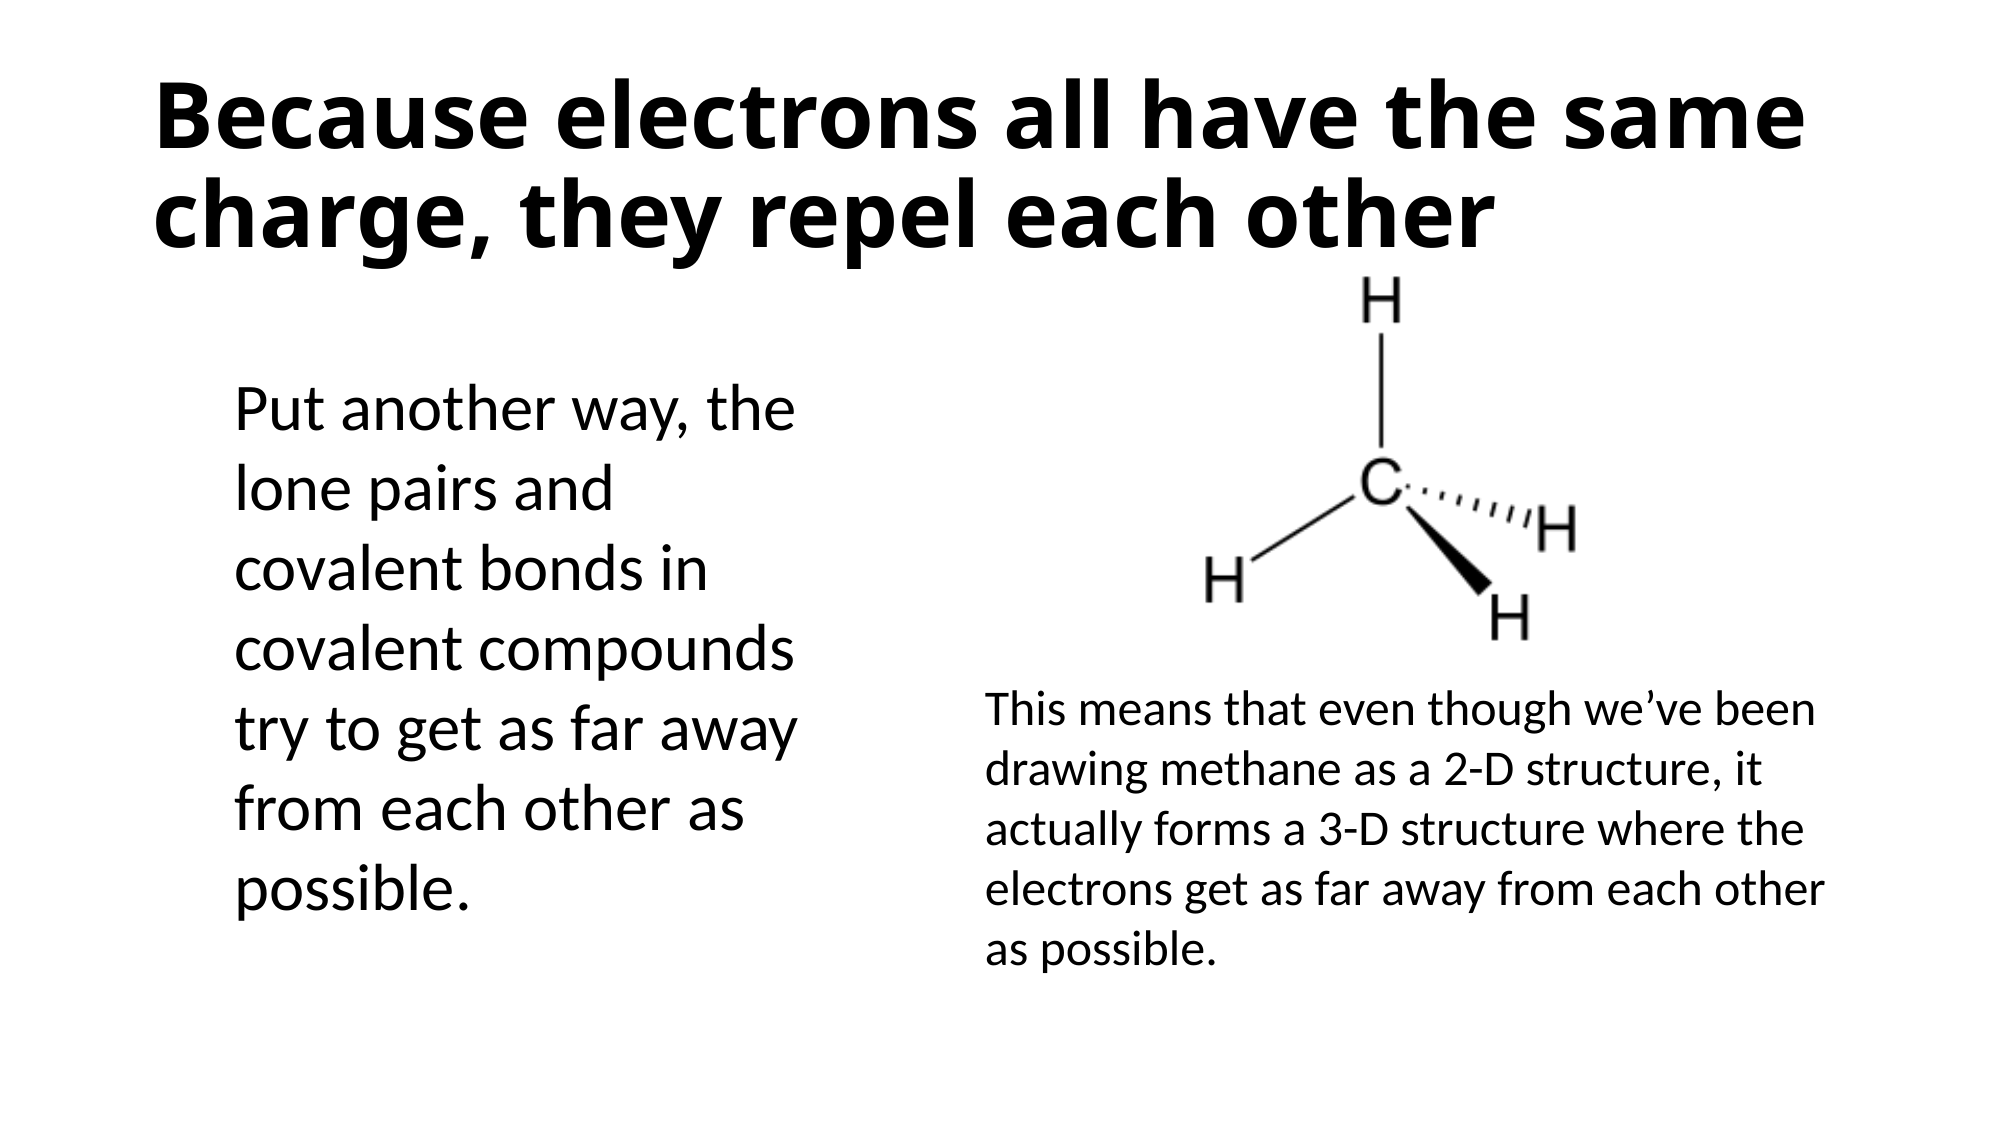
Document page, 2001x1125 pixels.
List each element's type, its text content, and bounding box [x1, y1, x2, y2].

title Because electrons all have the same charge, they repel each other [137, 59, 1863, 278]
text_box Put another way, the lone pairs and covalent bonds in covalent compounds try to get as far away from each other as possible. [219, 356, 835, 931]
text_box This means that even though we’ve been drawing methane as a 2-D structure, it actually forms a 3-D structure where the electrons get as far away from each other as possible. [970, 667, 1863, 983]
picture [1200, 271, 1582, 647]
